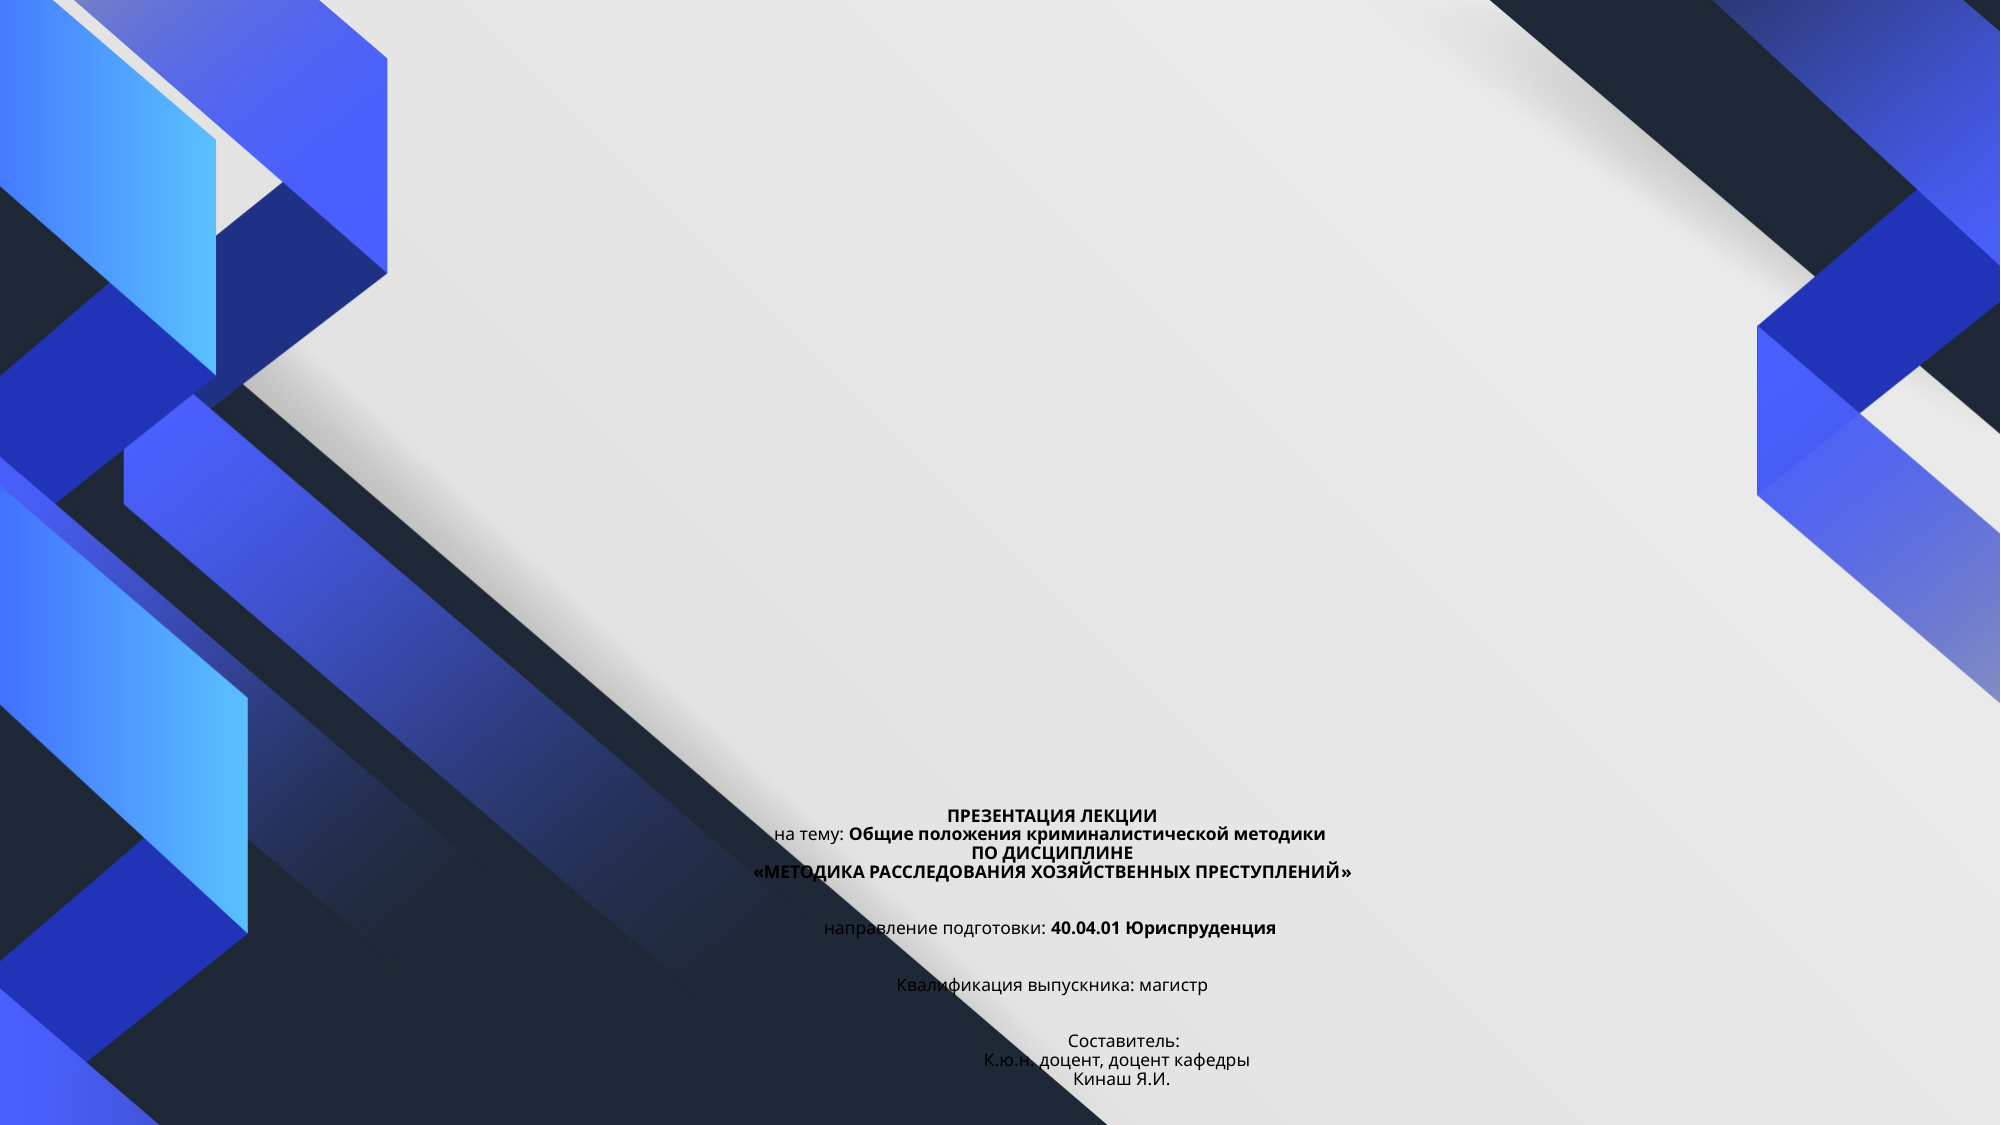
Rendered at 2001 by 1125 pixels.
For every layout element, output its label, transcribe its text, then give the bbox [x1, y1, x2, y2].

picture [0, 0, 2000, 1125]
title ПРЕЗЕНТАЦИЯ ЛЕКЦИИ на тему: Общие положения криминалистической методики ПО ДИСЦИПЛИНЕ «МЕТОДИКА РАССЛЕДОВАНИЯ ХОЗЯЙСТВЕННЫХ ПРЕСТУПЛЕНИЙ» направление подготовки: 40.04.01 Юриспруденция Квалификация выпускника: магистр Составитель: К.ю.н. доцент, доцент кафедры Кинаш Я.И. [302, 792, 1803, 1125]
